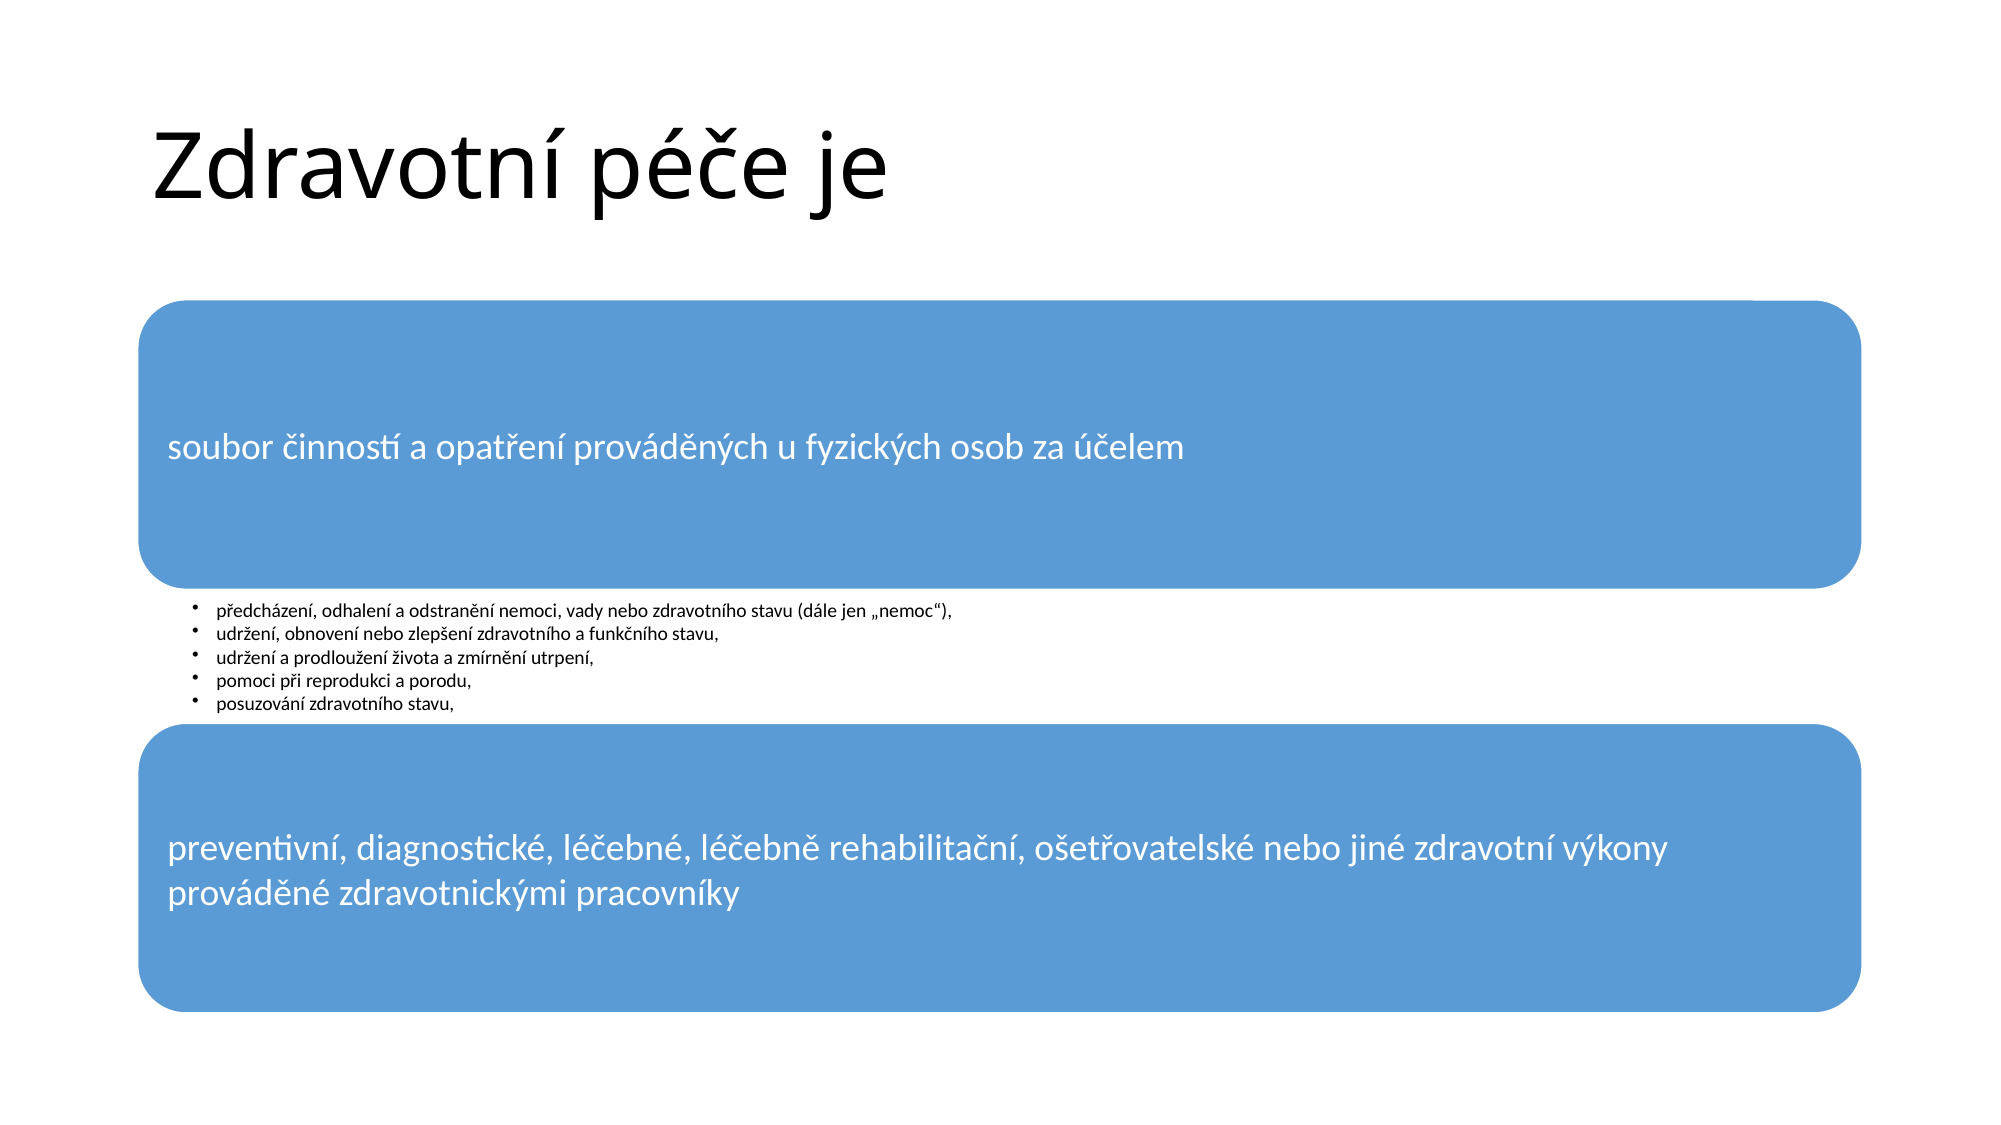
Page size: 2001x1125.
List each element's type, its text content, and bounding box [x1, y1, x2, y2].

title Zdravotní péče je [137, 59, 1863, 278]
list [137, 299, 1863, 1014]
